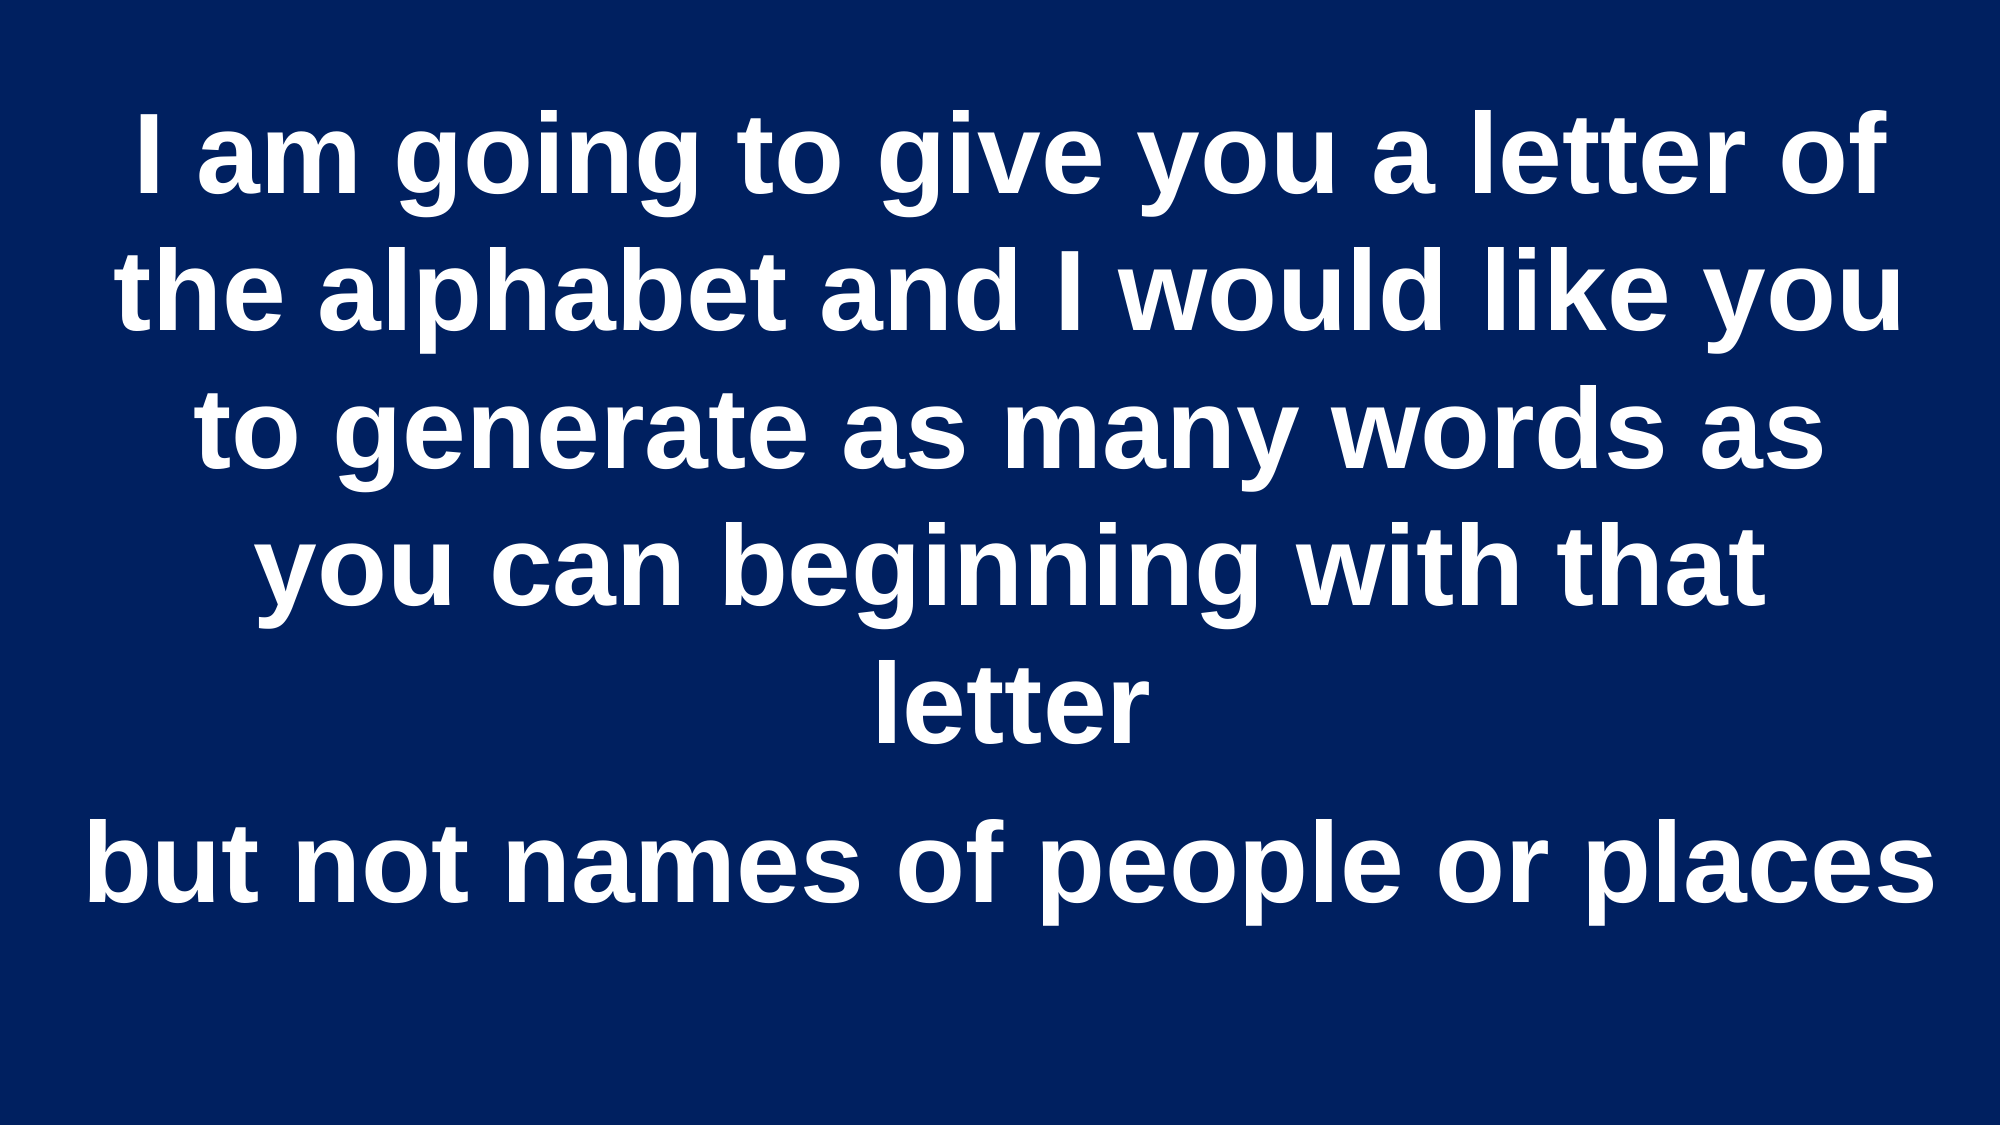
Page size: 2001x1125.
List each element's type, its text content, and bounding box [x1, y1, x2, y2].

text_box I am going to give you a letter of the alphabet and I would like you to generate as many words as you can beginning with that letter [86, 71, 1936, 774]
text_box but not names of people or places [60, 780, 1962, 933]
